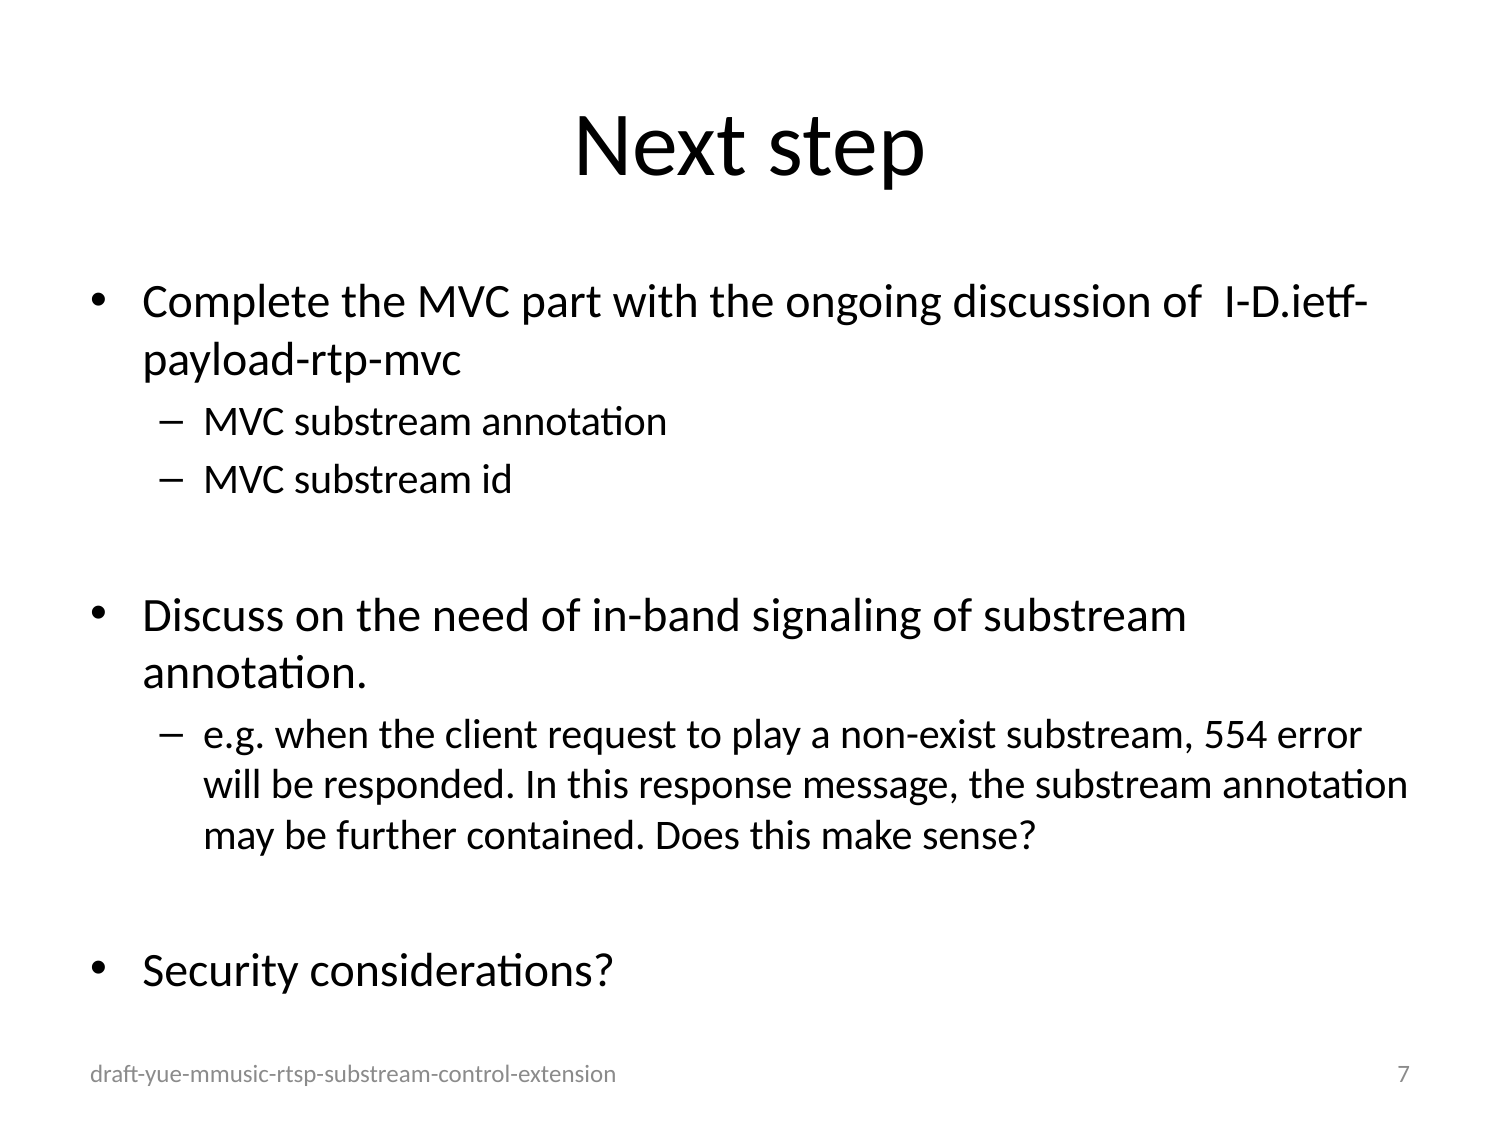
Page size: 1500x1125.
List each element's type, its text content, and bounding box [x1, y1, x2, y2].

list Complete the MVC part with the ongoing discussion of I-D.ietf-payload-rtp-mvc MVC substream annotation MVC substream id Discuss on the need of in-band signaling of substream annotation. e.g. when the client request to play a non-exist substream, 554 error will be responded. In this response message, the substream annotation may be further contained. Does this make sense? Security considerations? [75, 262, 1425, 1005]
title Next step [75, 45, 1425, 233]
slide_number 7 [1074, 1042, 1425, 1103]
slide_number draft-yue-mmusic-rtsp-substream-control-extension [75, 1042, 998, 1103]
